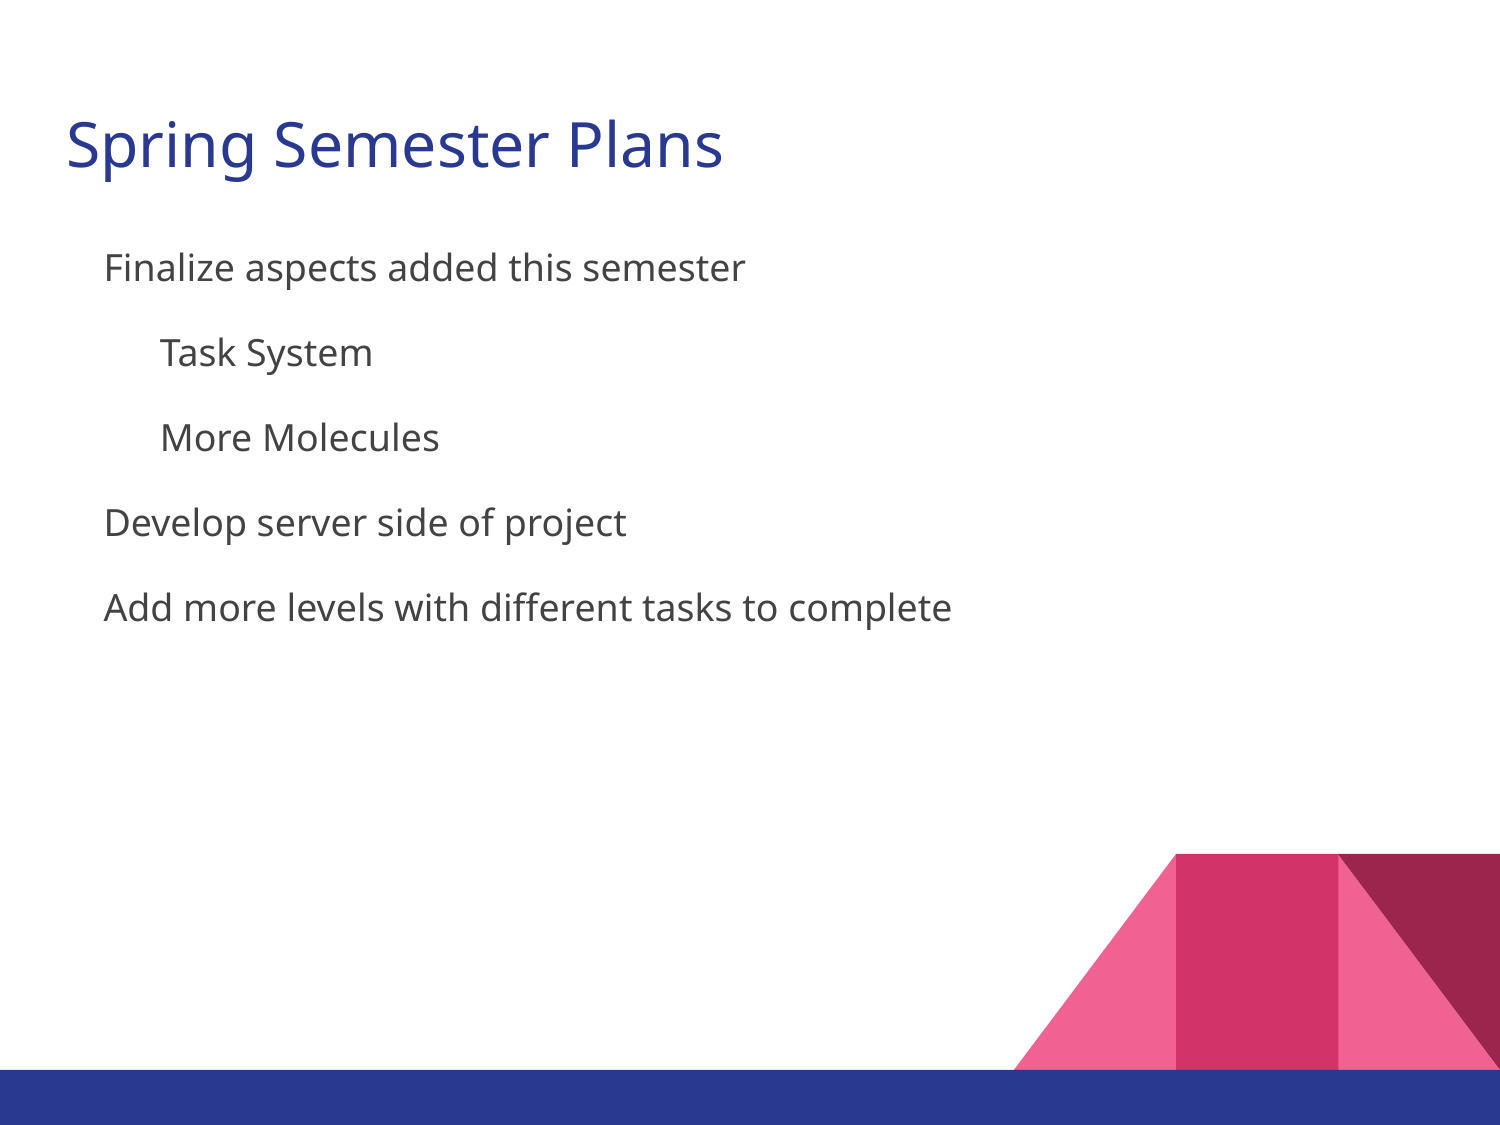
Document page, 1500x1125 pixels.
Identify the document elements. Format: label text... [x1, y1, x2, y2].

list Finalize aspects added this semester Task System More Molecules Develop server side of project Add more levels with different tasks to complete [51, 222, 1449, 953]
title Spring Semester Plans [51, 89, 1449, 222]
